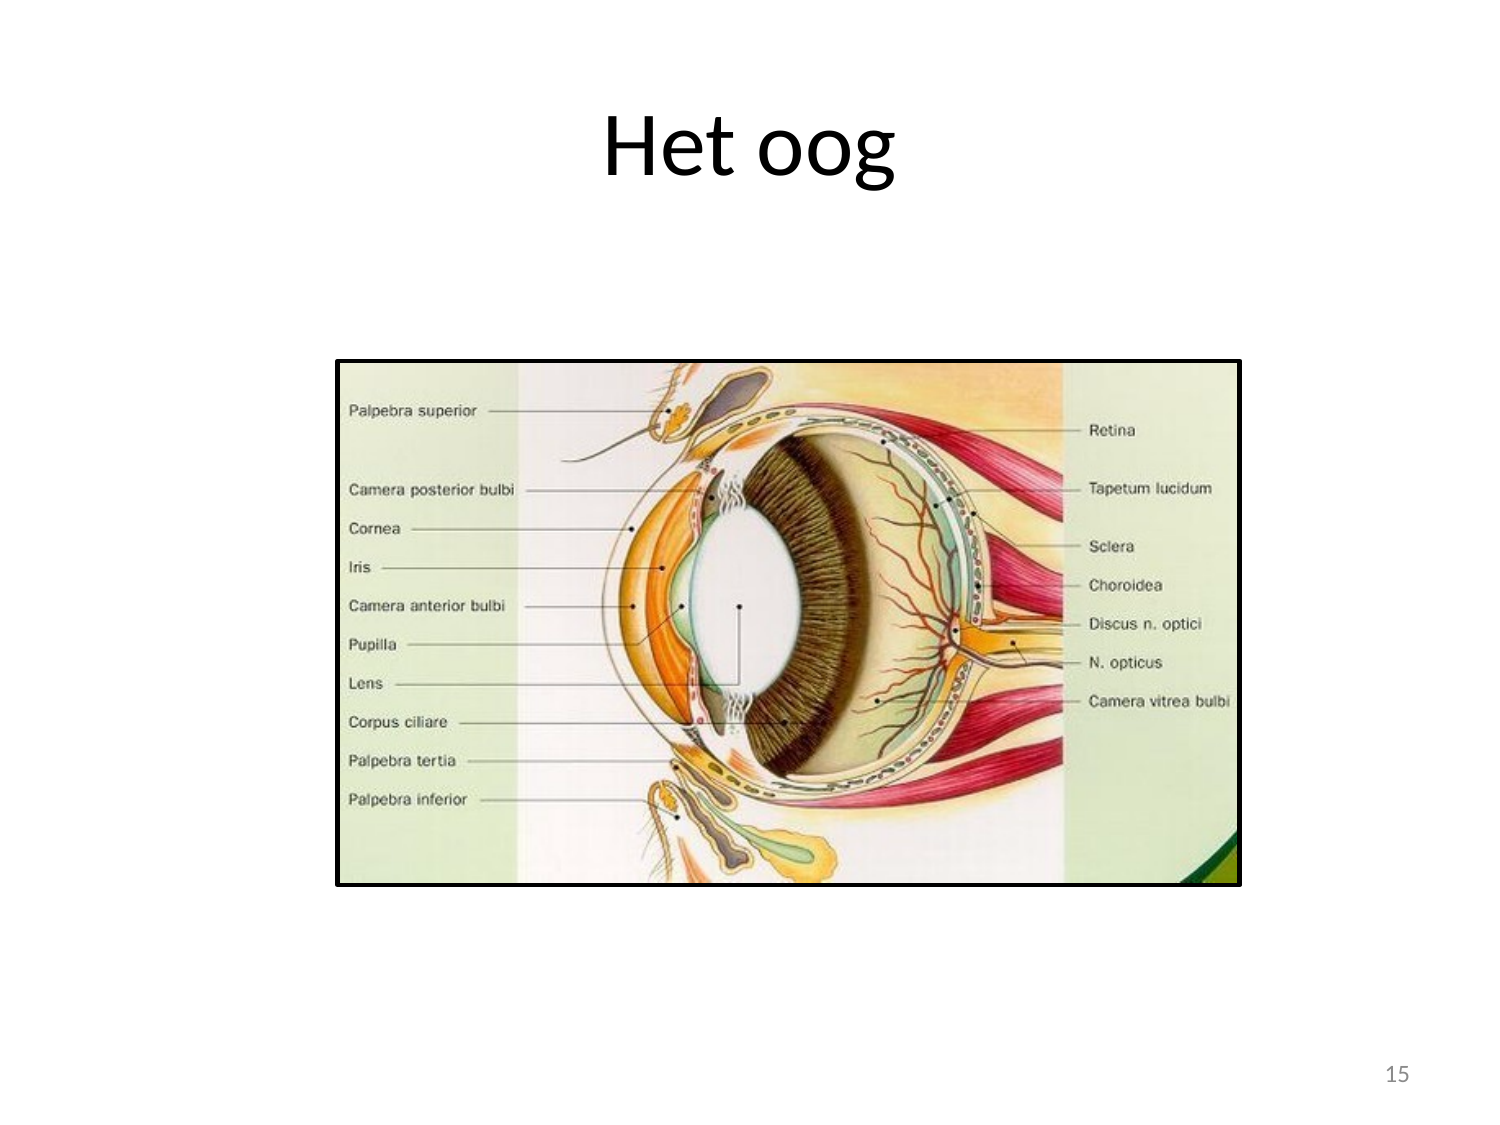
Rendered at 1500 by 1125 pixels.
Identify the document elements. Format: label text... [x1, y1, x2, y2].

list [339, 363, 1238, 883]
title Het oog [75, 45, 1425, 233]
slide_number 15 [1074, 1042, 1425, 1103]
